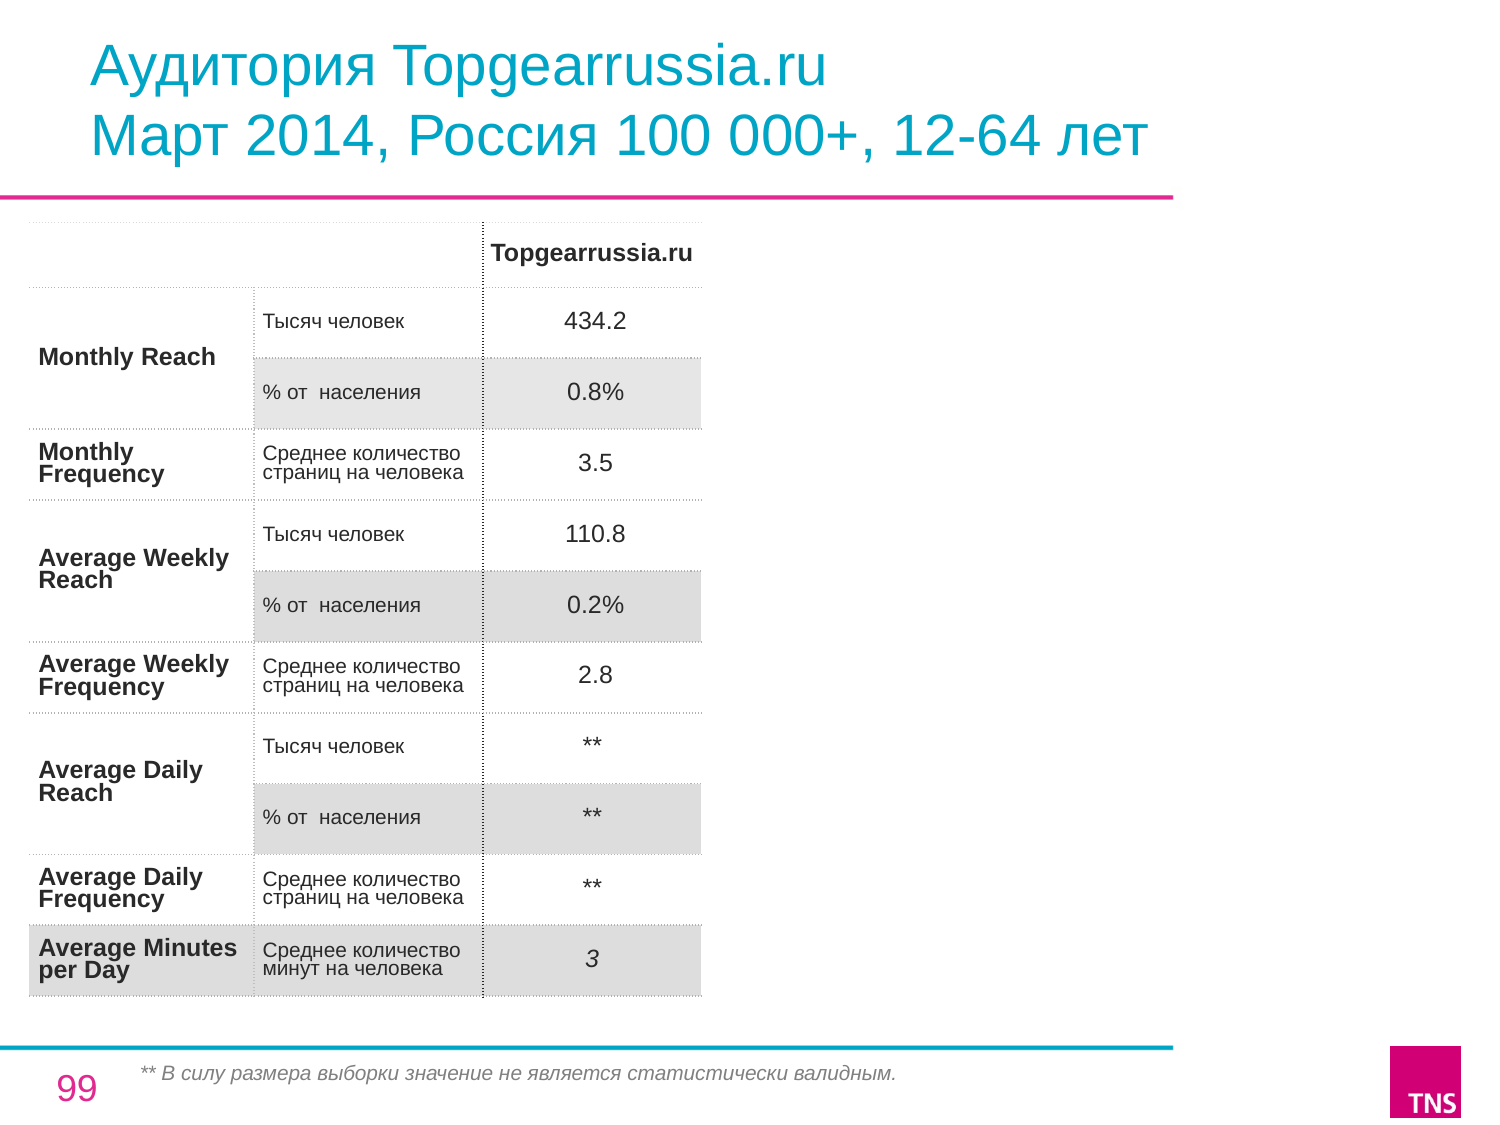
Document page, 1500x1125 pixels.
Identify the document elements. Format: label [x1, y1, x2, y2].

title [74, 8, 1476, 187]
table_cell [29, 287, 701, 996]
picture [0, 0, 1500, 1125]
slide_number [40, 1055, 392, 1125]
table_header [29, 223, 701, 287]
text_box [124, 1052, 1463, 1092]
